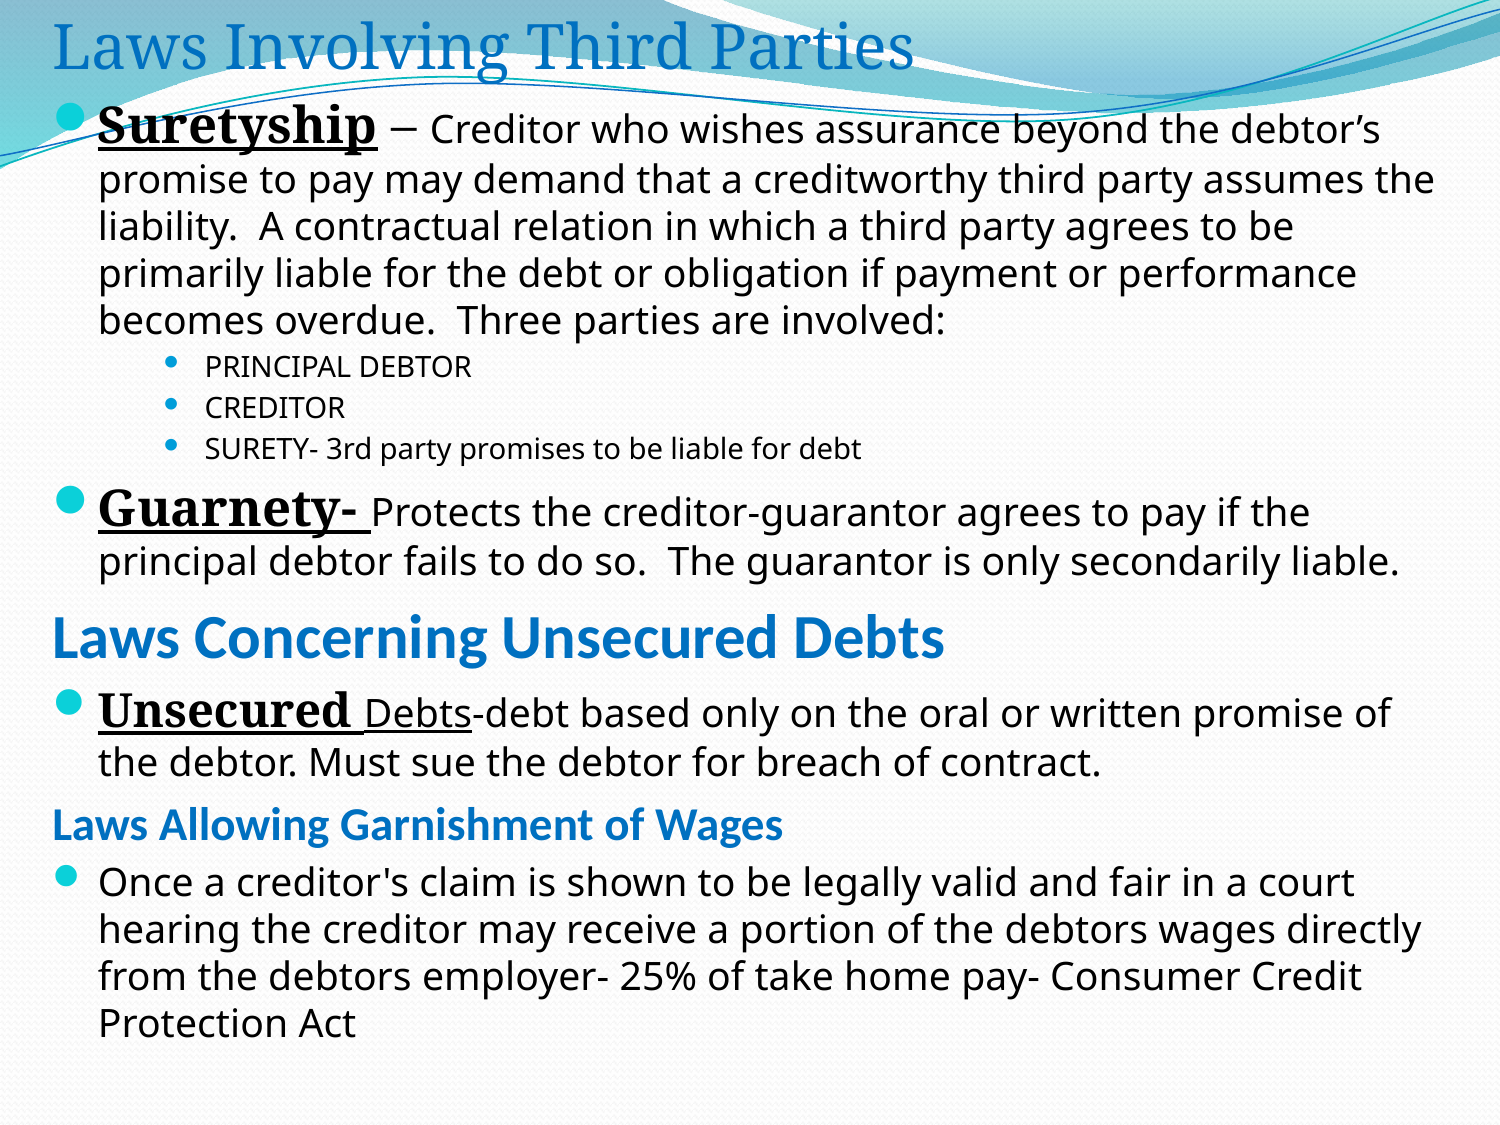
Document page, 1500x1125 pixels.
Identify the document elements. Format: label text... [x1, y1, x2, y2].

list Laws Involving Third Parties Suretyship – Creditor who wishes assurance beyond the debtor’s promise to pay may demand that a creditworthy third party assumes the liability. A contractual relation in which a third party agrees to be primarily liable for the debt or obligation if payment or performance becomes overdue. Three parties are involved: PRINCIPAL DEBTOR CREDITOR SURETY- 3rd party promises to be liable for debt Guarnety- Protects the creditor-guarantor agrees to pay if the principal debtor fails to do so. The guarantor is only secondarily liable. Laws Concerning Unsecured Debts Unsecured Debts-debt based only on the oral or written promise of the debtor. Must sue the debtor for breach of contract. Laws Allowing Garnishment of Wages Once a creditor's claim is shown to be legally valid and fair in a court hearing the creditor may receive a portion of the debtors wages directly from the debtors employer- 25% of take home pay- Consumer Credit Protection Act [37, 0, 1475, 1063]
